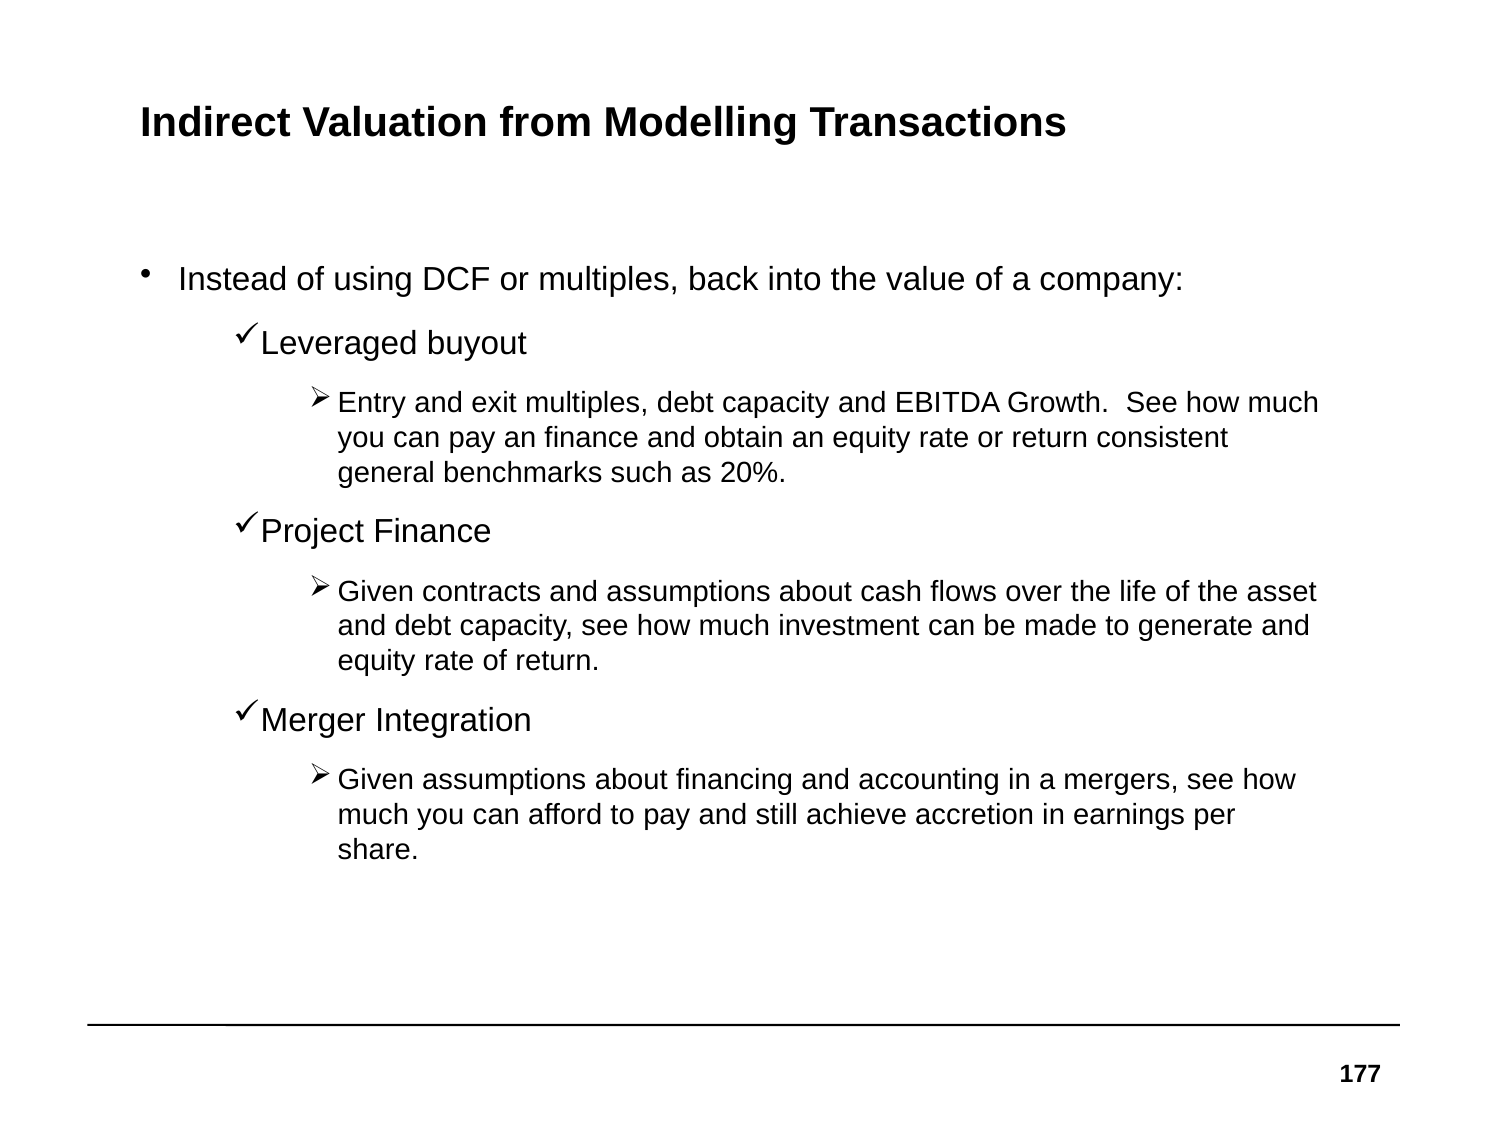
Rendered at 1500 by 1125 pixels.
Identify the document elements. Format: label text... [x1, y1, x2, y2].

list Instead of using DCF or multiples, back into the value of a company: Leveraged buyout Entry and exit multiples, debt capacity and EBITDA Growth. See how much you can pay an finance and obtain an equity rate or return consistent general benchmarks such as 20%. Project Finance Given contracts and assumptions about cash flows over the life of the asset and debt capacity, see how much investment can be made to generate and equity rate of return. Merger Integration Given assumptions about financing and accounting in a mergers, see how much you can afford to pay and still achieve accretion in earnings per share. [125, 249, 1338, 1000]
title Indirect Valuation from Modelling Transactions [125, 87, 1375, 225]
